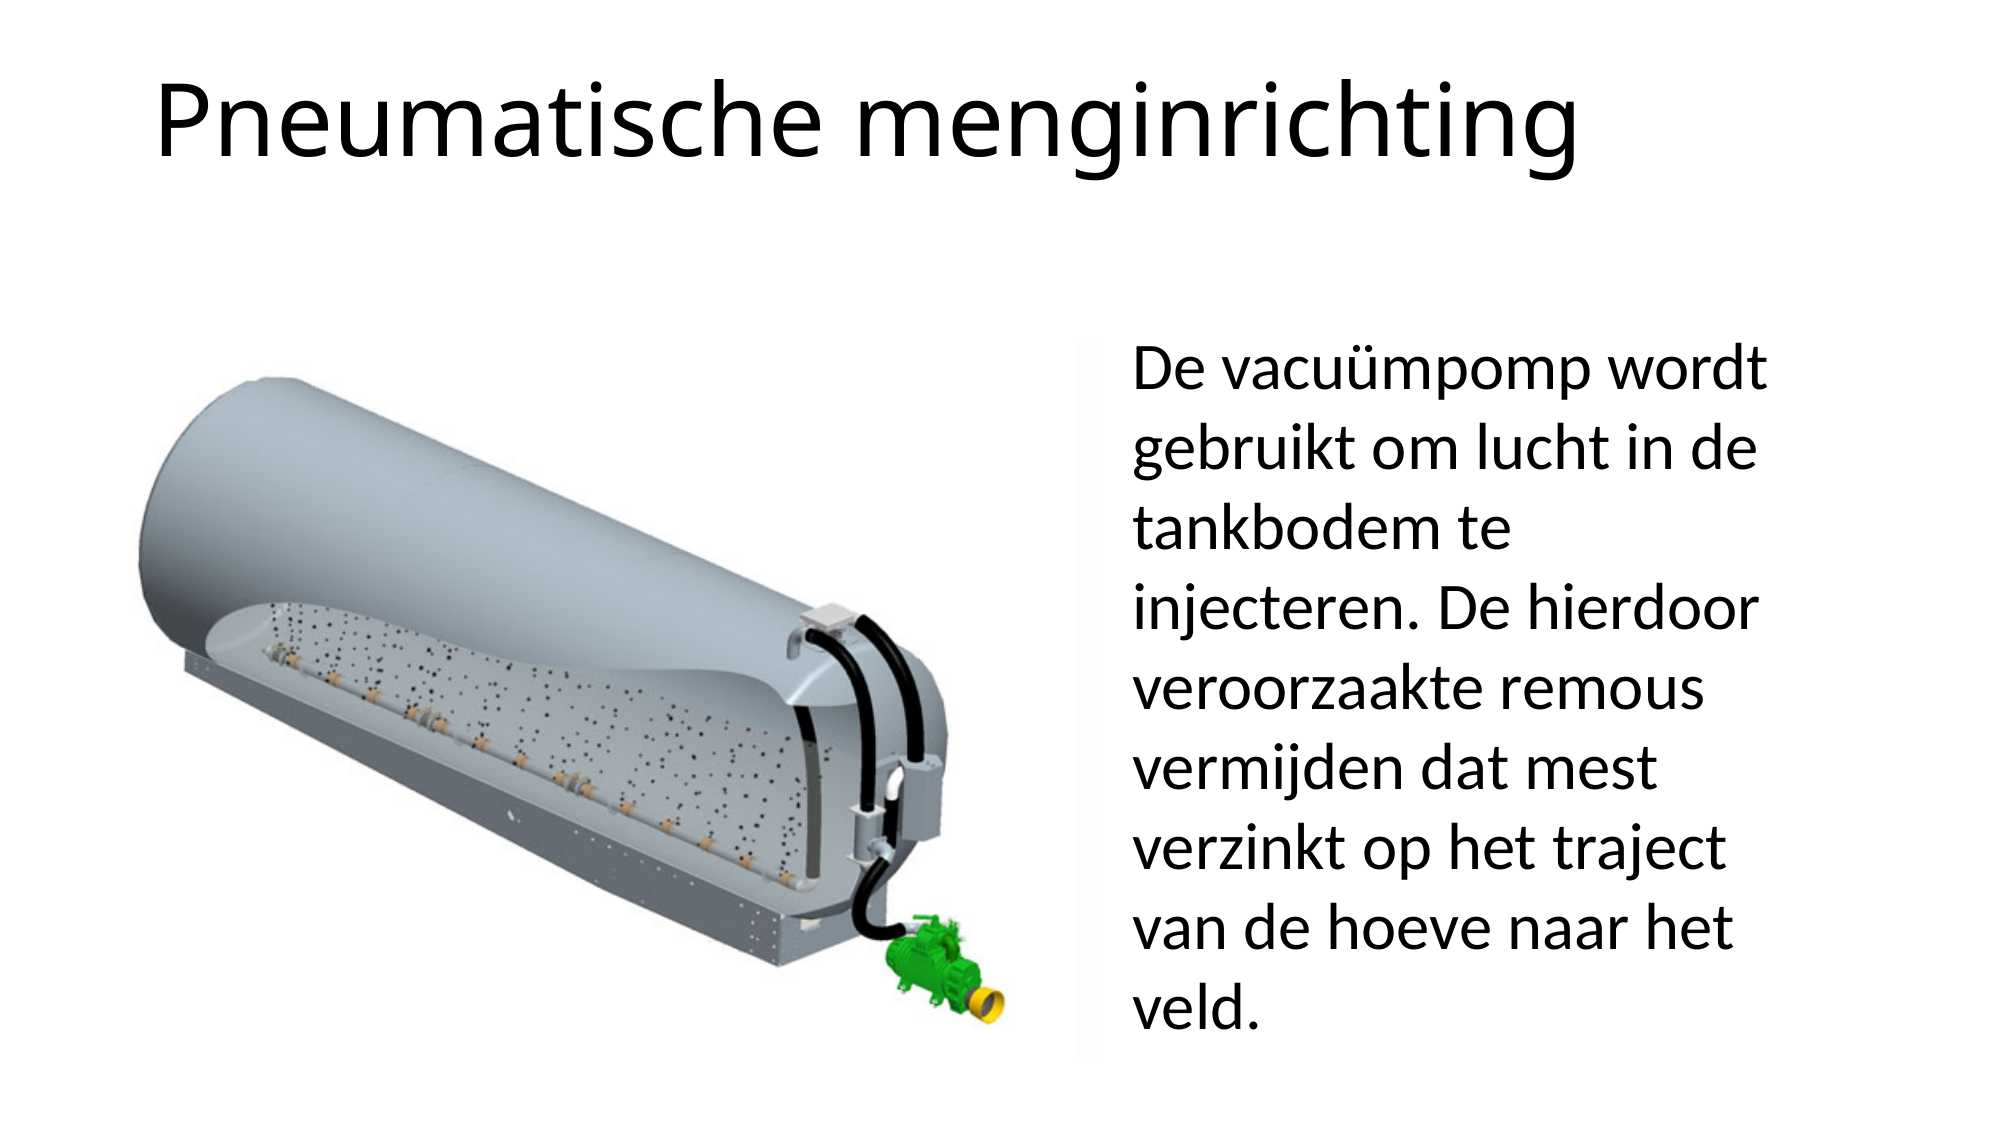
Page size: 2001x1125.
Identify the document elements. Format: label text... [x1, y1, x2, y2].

text_box De vacuümpomp wordt gebruikt om lucht in de tankbodem te injecteren. De hierdoor veroorzaakte remous vermijden dat mest verzinkt op het traject van de hoeve naar het veld. [1117, 315, 1830, 1050]
title Pneumatische menginrichting [137, 59, 1863, 278]
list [82, 343, 1098, 1058]
